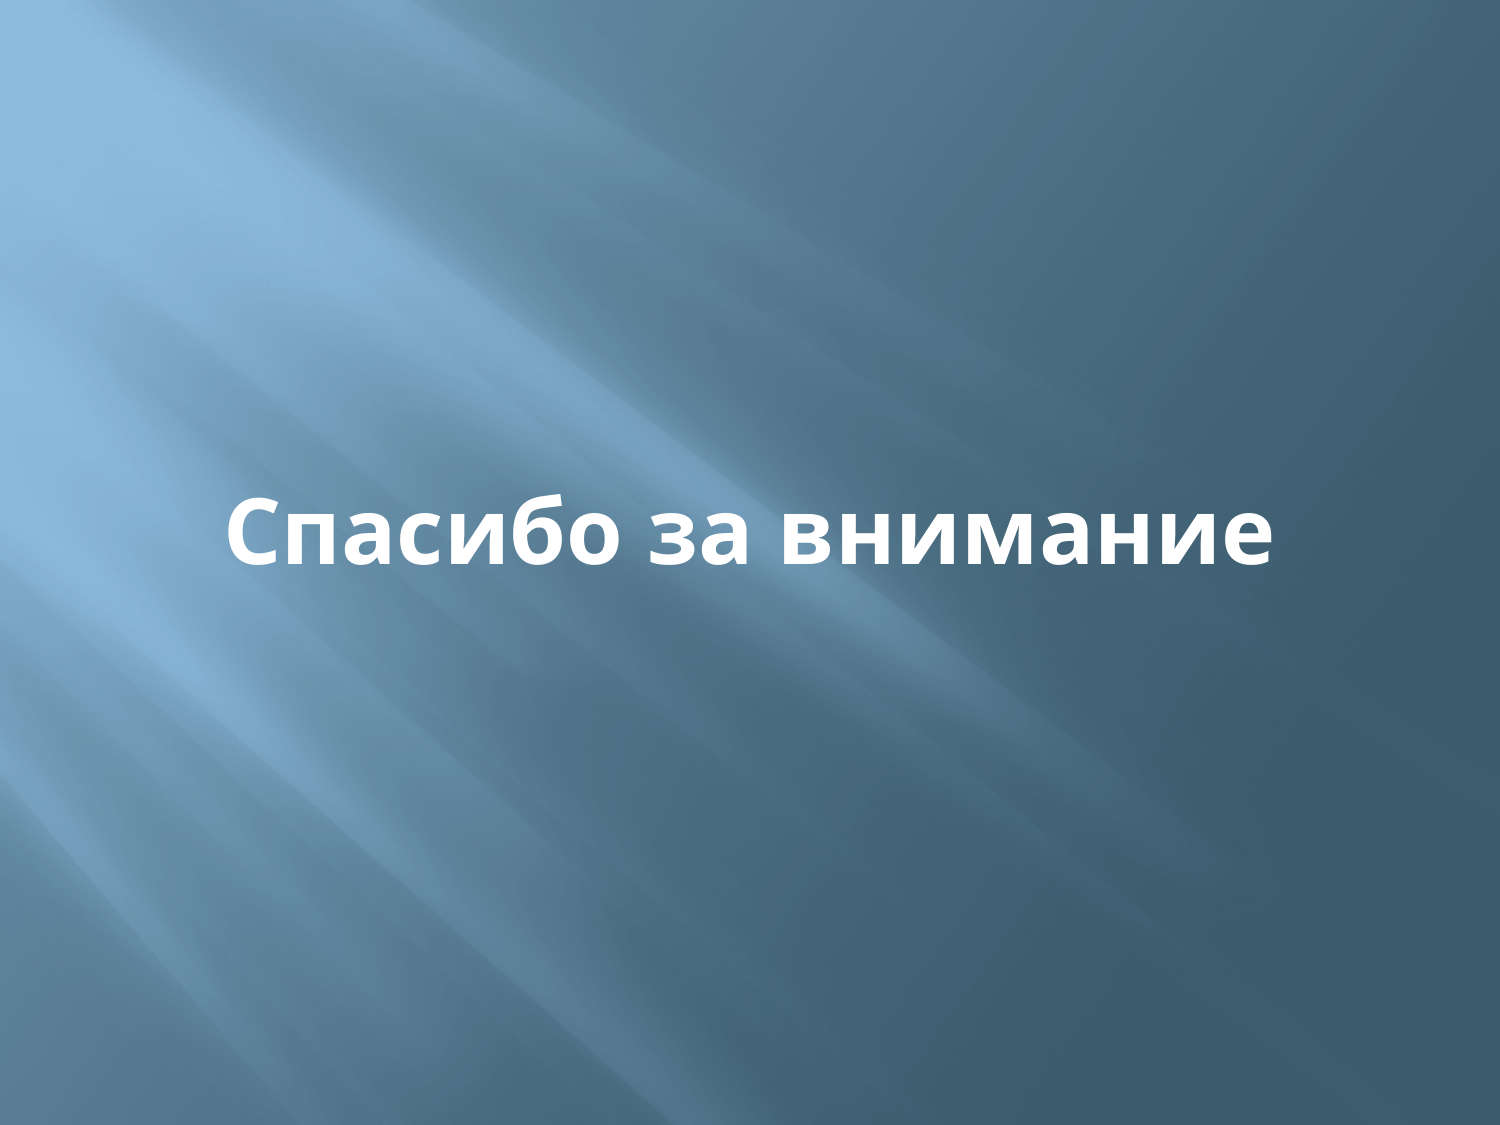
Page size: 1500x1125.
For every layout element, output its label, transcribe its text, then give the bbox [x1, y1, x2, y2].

title Спасибо за внимание [75, 45, 1425, 1012]
picture [0, 0, 1500, 1125]
